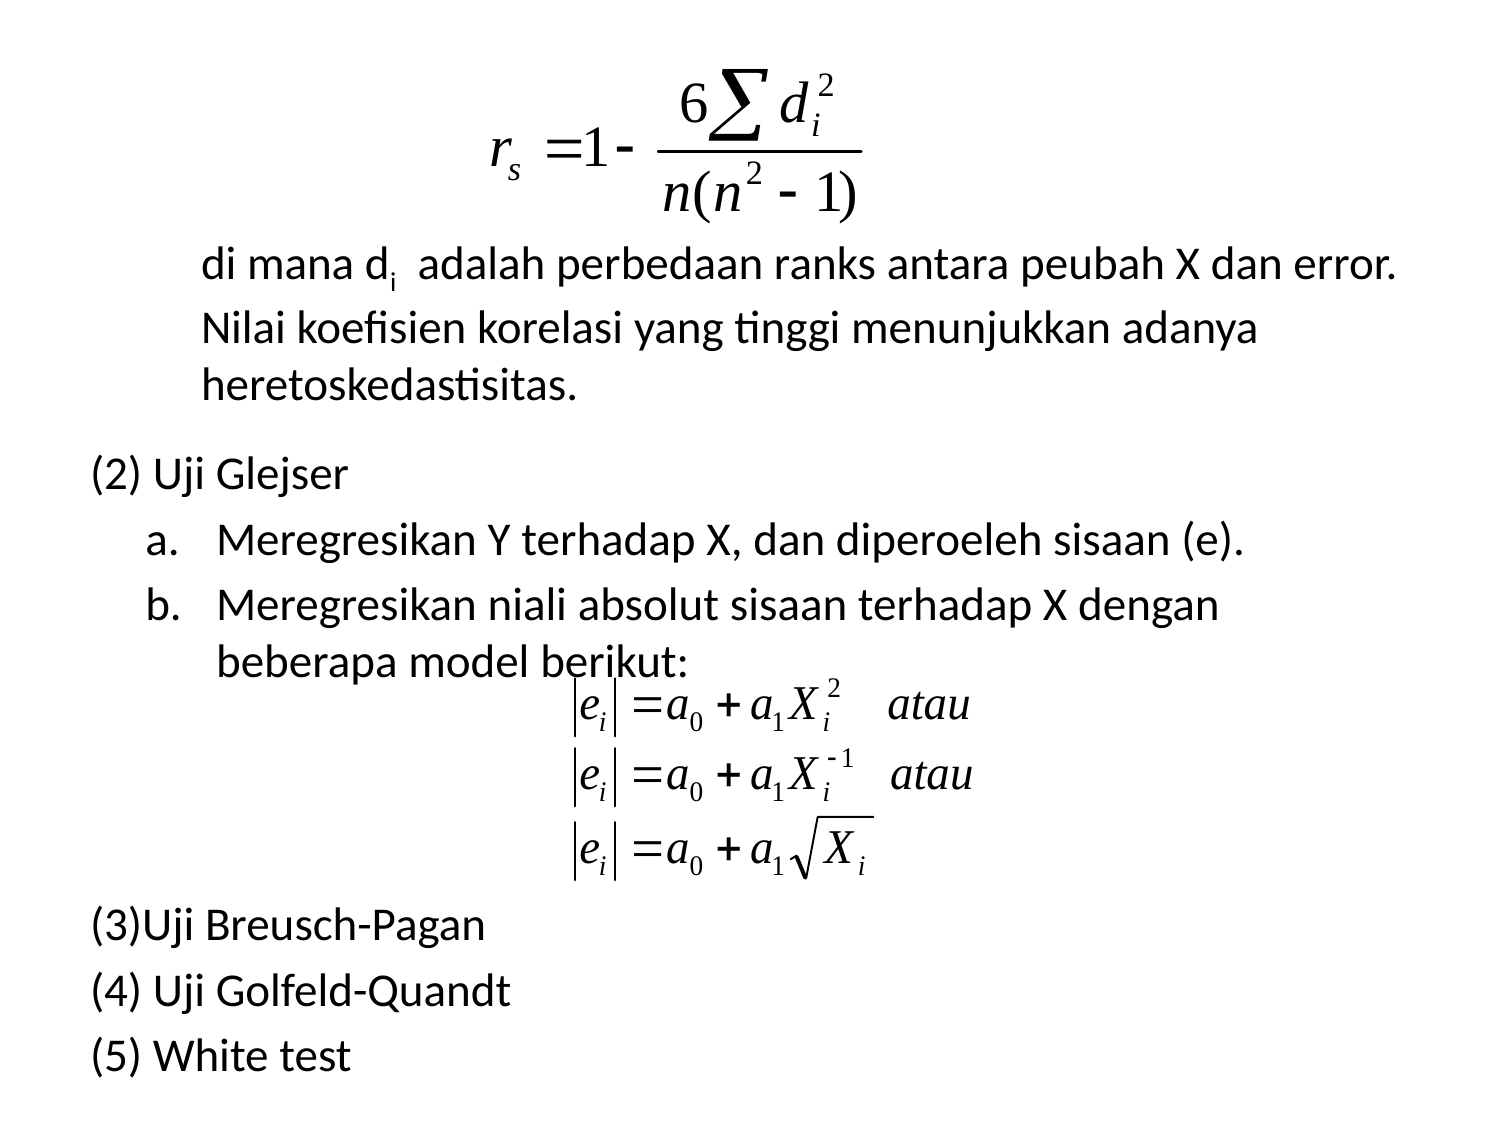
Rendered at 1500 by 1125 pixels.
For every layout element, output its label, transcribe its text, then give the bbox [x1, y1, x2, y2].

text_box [480, 58, 872, 235]
list di mana di adalah perbedaan ranks antara peubah X dan error. Nilai koefisien korelasi yang tinggi menunjukkan adanya heretoskedastisitas. (2) Uji Glejser Meregresikan Y terhadap X, dan diperoeleh sisaan (e). Meregresikan niali absolut sisaan terhadap X dengan beberapa model berikut: (3)Uji Breusch-Pagan (4) Uji Golfeld-Quandt (5) White test [75, 82, 1425, 1090]
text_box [566, 667, 1008, 891]
